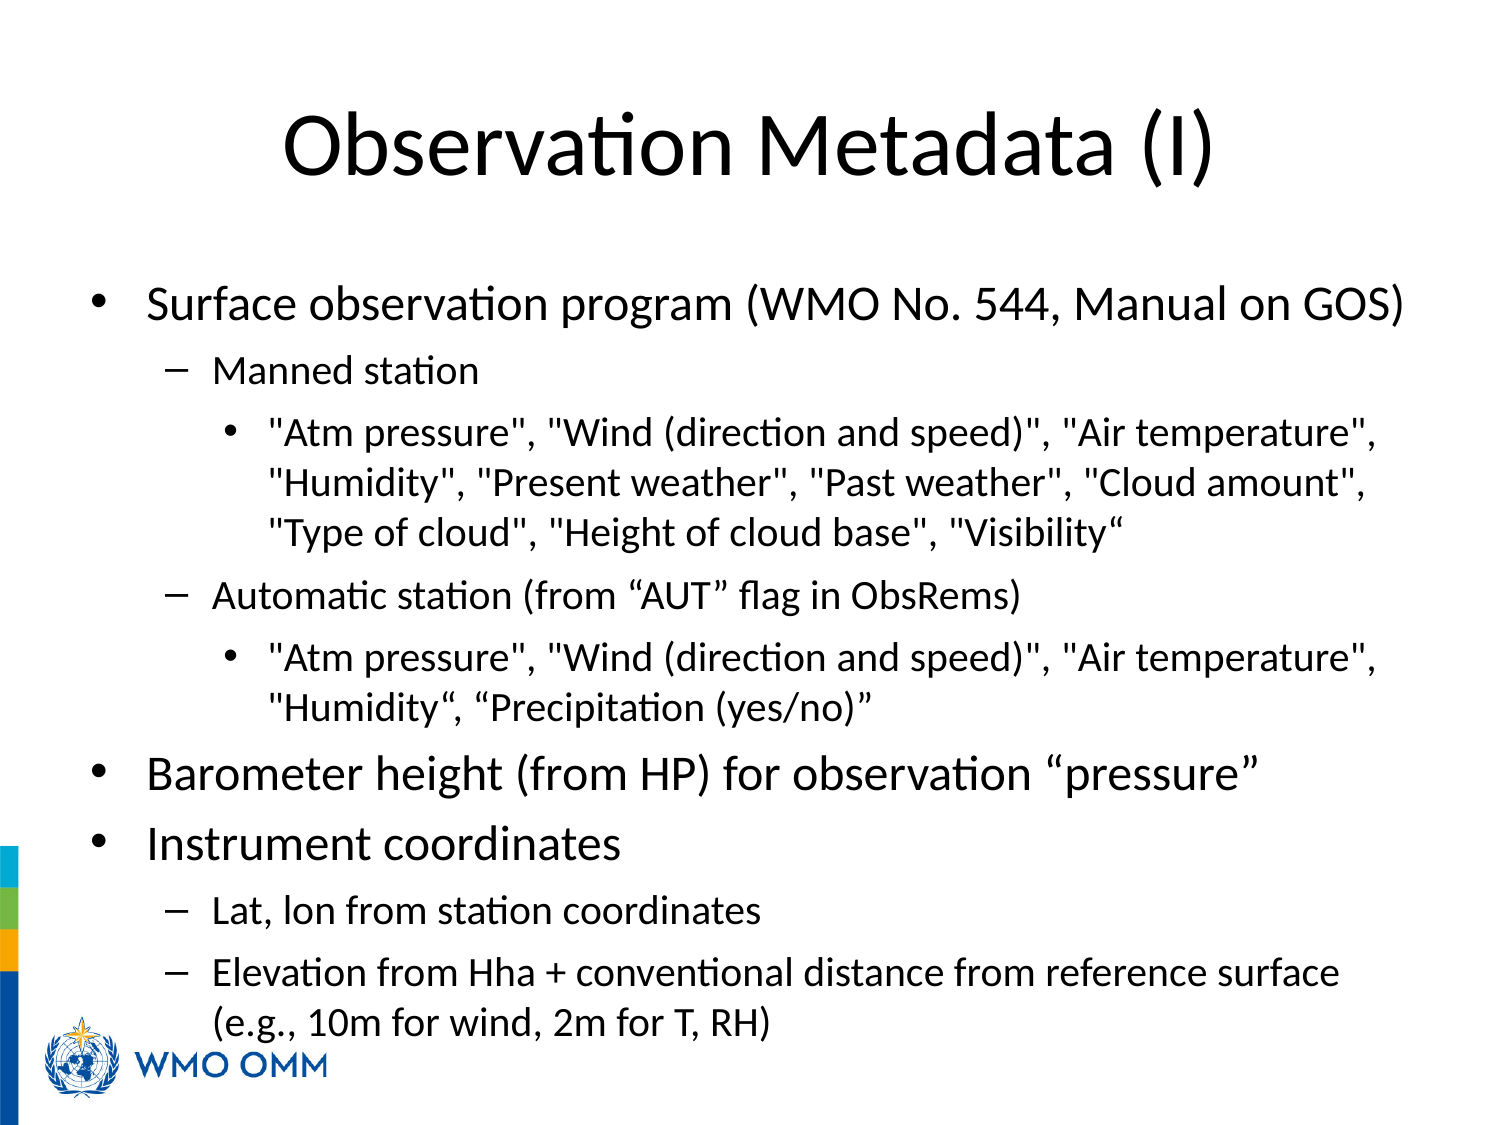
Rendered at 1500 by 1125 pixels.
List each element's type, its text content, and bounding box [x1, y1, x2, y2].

title Observation Metadata (I) [75, 45, 1425, 233]
list Surface observation program (WMO No. 544, Manual on GOS) Manned station "Atm pressure", "Wind (direction and speed)", "Air temperature", "Humidity", "Present weather", "Past weather", "Cloud amount", "Type of cloud", "Height of cloud base", "Visibility“ Automatic station (from “AUT” flag in ObsRems) "Atm pressure", "Wind (direction and speed)", "Air temperature", "Humidity“, “Precipitation (yes/no)” Barometer height (from HP) for observation “pressure” Instrument coordinates Lat, lon from station coordinates Elevation from Hha + conventional distance from reference surface (e.g., 10m for wind, 2m for T, RH) [75, 262, 1425, 1005]
picture [0, 845, 327, 1125]
